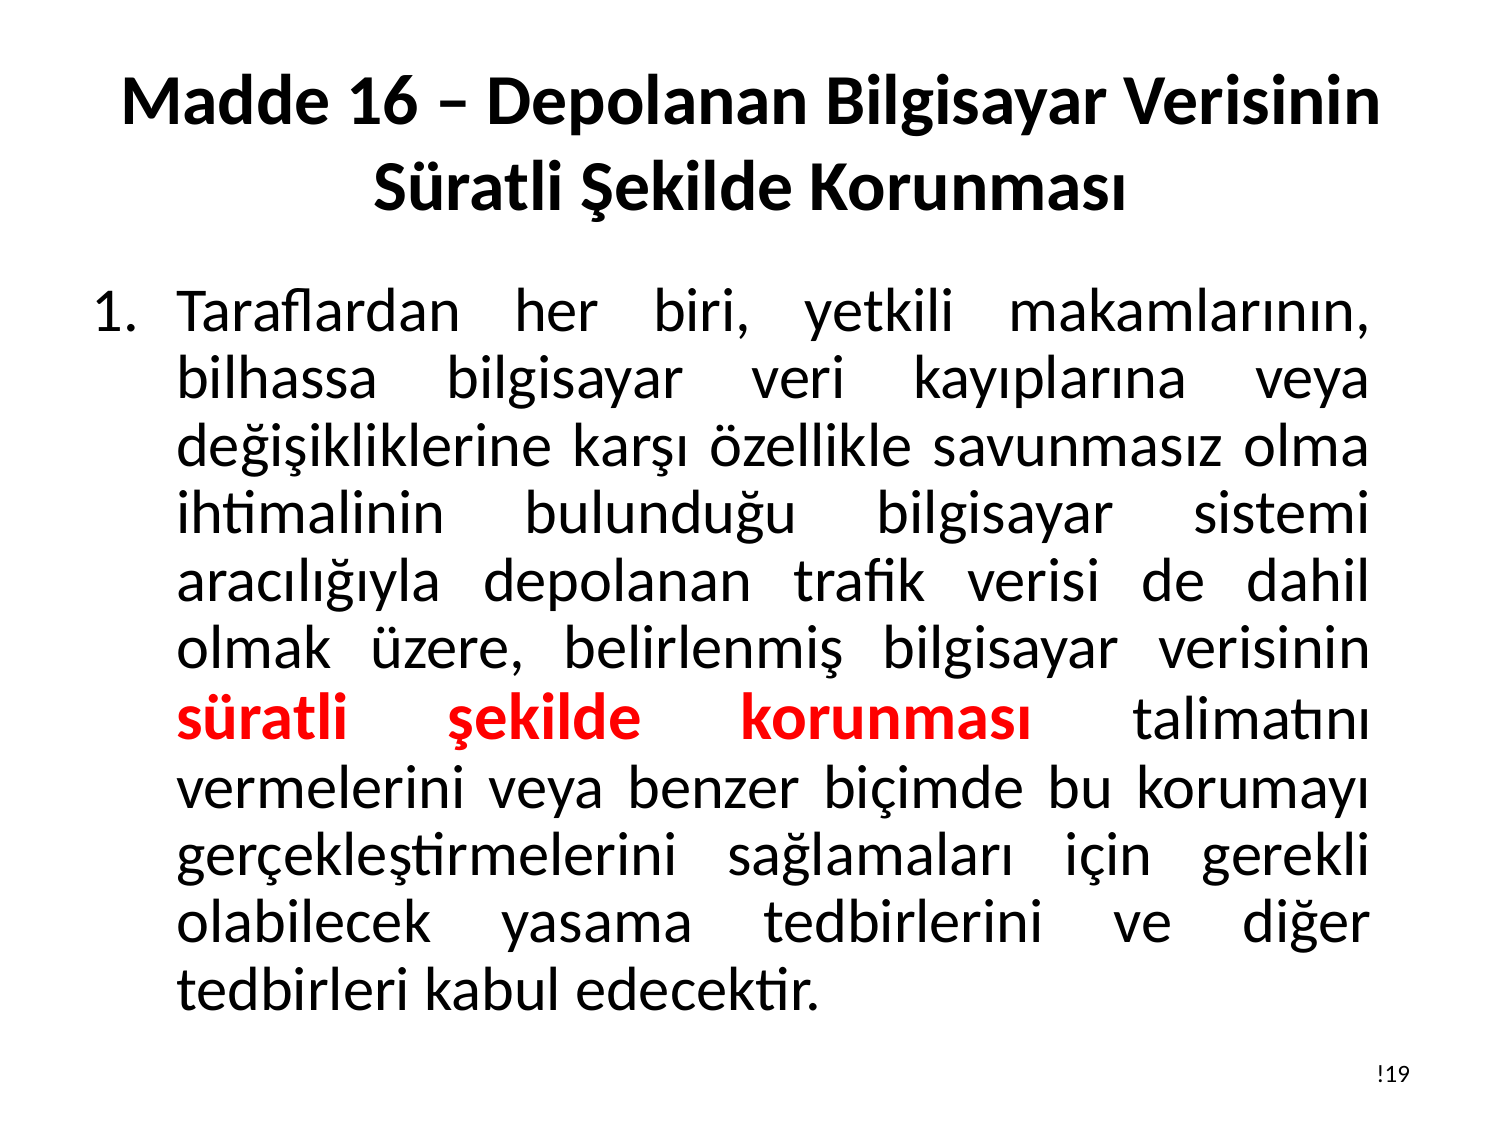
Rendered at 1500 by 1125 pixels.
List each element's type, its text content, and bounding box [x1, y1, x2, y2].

title Madde 16 – Depolanan Bilgisayar Verisinin Süratli Şekilde Korunması [76, 44, 1426, 232]
slide_number !19 [1074, 1042, 1425, 1103]
list Taraflardan her biri, yetkili makamlarının, bilhassa bilgisayar veri kayıplarına veya değişikliklerine karşı özellikle savunmasız olma ihtimalinin bulunduğu bilgisayar sistemi aracılığıyla depolanan trafik verisi de dahil olmak üzere, belirlenmiş bilgisayar verisinin süratli şekilde korunması talimatını vermelerini veya benzer biçimde bu korumayı gerçekleştirmelerini sağlamaları için gerekli olabilecek yasama tedbirlerini ve diğer tedbirleri kabul edecektir. [76, 269, 1388, 1002]
